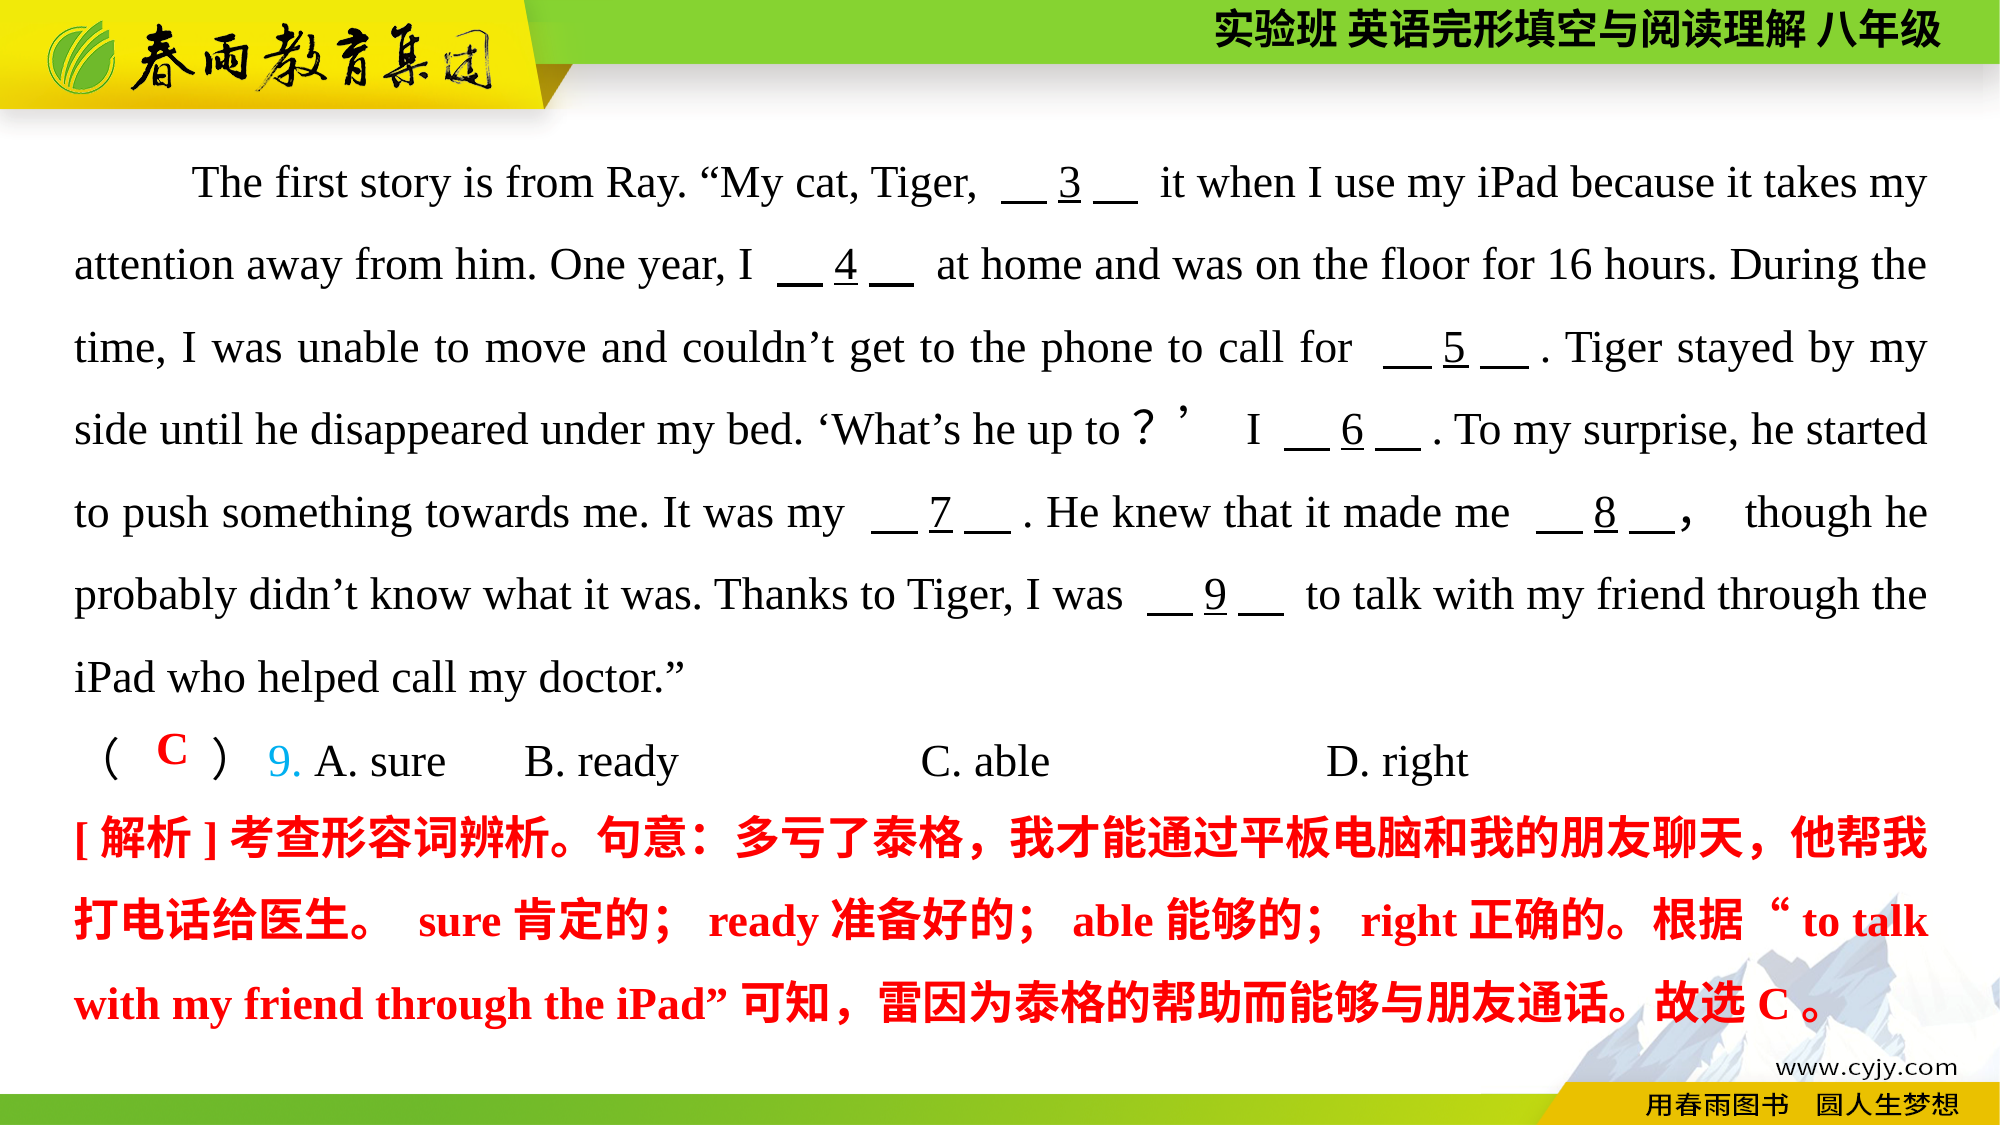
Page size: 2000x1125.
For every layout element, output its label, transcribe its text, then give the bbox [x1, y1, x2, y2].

list The first story is from Ray. “My cat, Tiger, 3 it when I use my iPad because it takes my attention away from him. One year, I 4 at home and was on the floor for 16 hours. During the time, I was unable to move and couldn’t get to the phone to call for 5 . Tiger stayed by my side until he disappeared under my bed. ‘What’s he up to？’ I 6 . To my surprise, he started to push something towards me. It was my 7 . He knew that it made me 8 ， though he probably didn’t know what it was. Thanks to Tiger, I was 9 to talk with my friend through the iPad who helped call my doctor.” [59, 116, 1944, 695]
text_box C [141, 711, 205, 773]
picture [0, 0, 2000, 1125]
text_box [解析]考查形容词辨析。句意：多亏了泰格，我才能通过平板电脑和我的朋友聊天，他帮我打电话给医生。 sure肯定的；ready准备好的；able能够的；right正确的。根据“to talk with my friend through the iPad”可知，雷因为泰格的帮助而能够与朋友通话。故选C。 [59, 773, 1944, 1036]
text_box （ ）9. A. sure B. ready C. able D. right [59, 695, 1944, 773]
